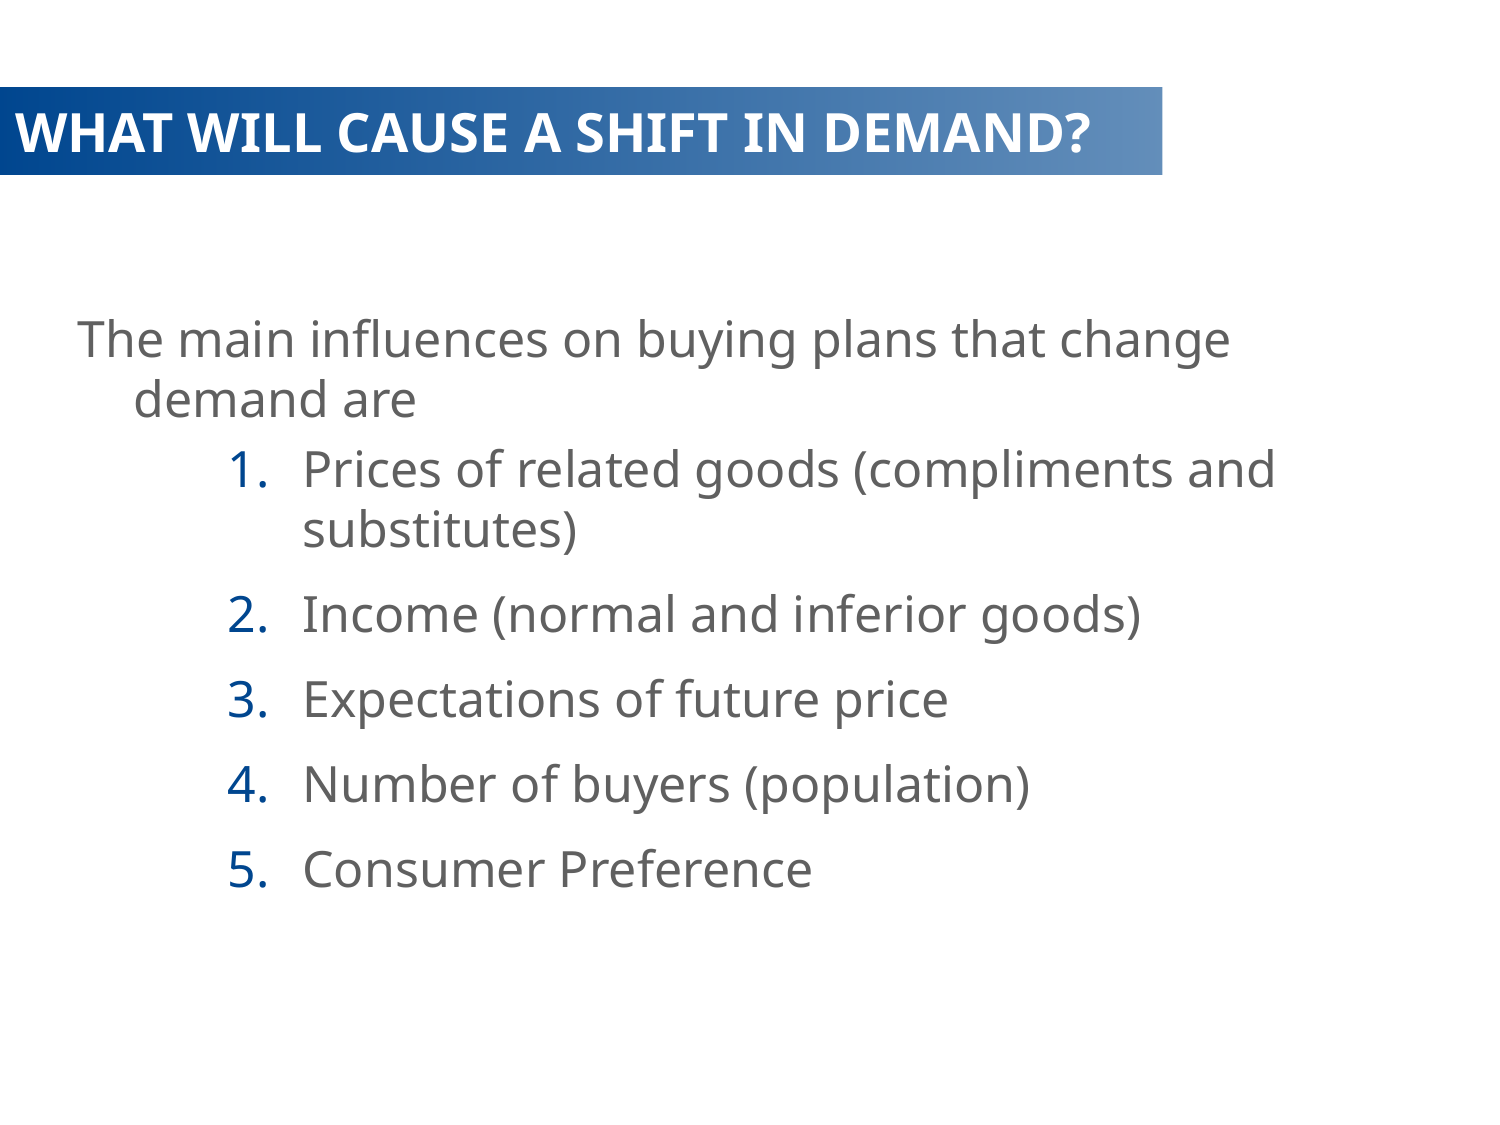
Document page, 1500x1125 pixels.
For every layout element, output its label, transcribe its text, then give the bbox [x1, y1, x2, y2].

list The main influences on buying plans that change demand are Prices of related goods (compliments and substitutes) Income (normal and inferior goods) Expectations of future price Number of buyers (population) Consumer Preference [62, 299, 1413, 1004]
title WHAT WILL CAUSE A SHIFT IN DEMAND? [0, 87, 1163, 176]
